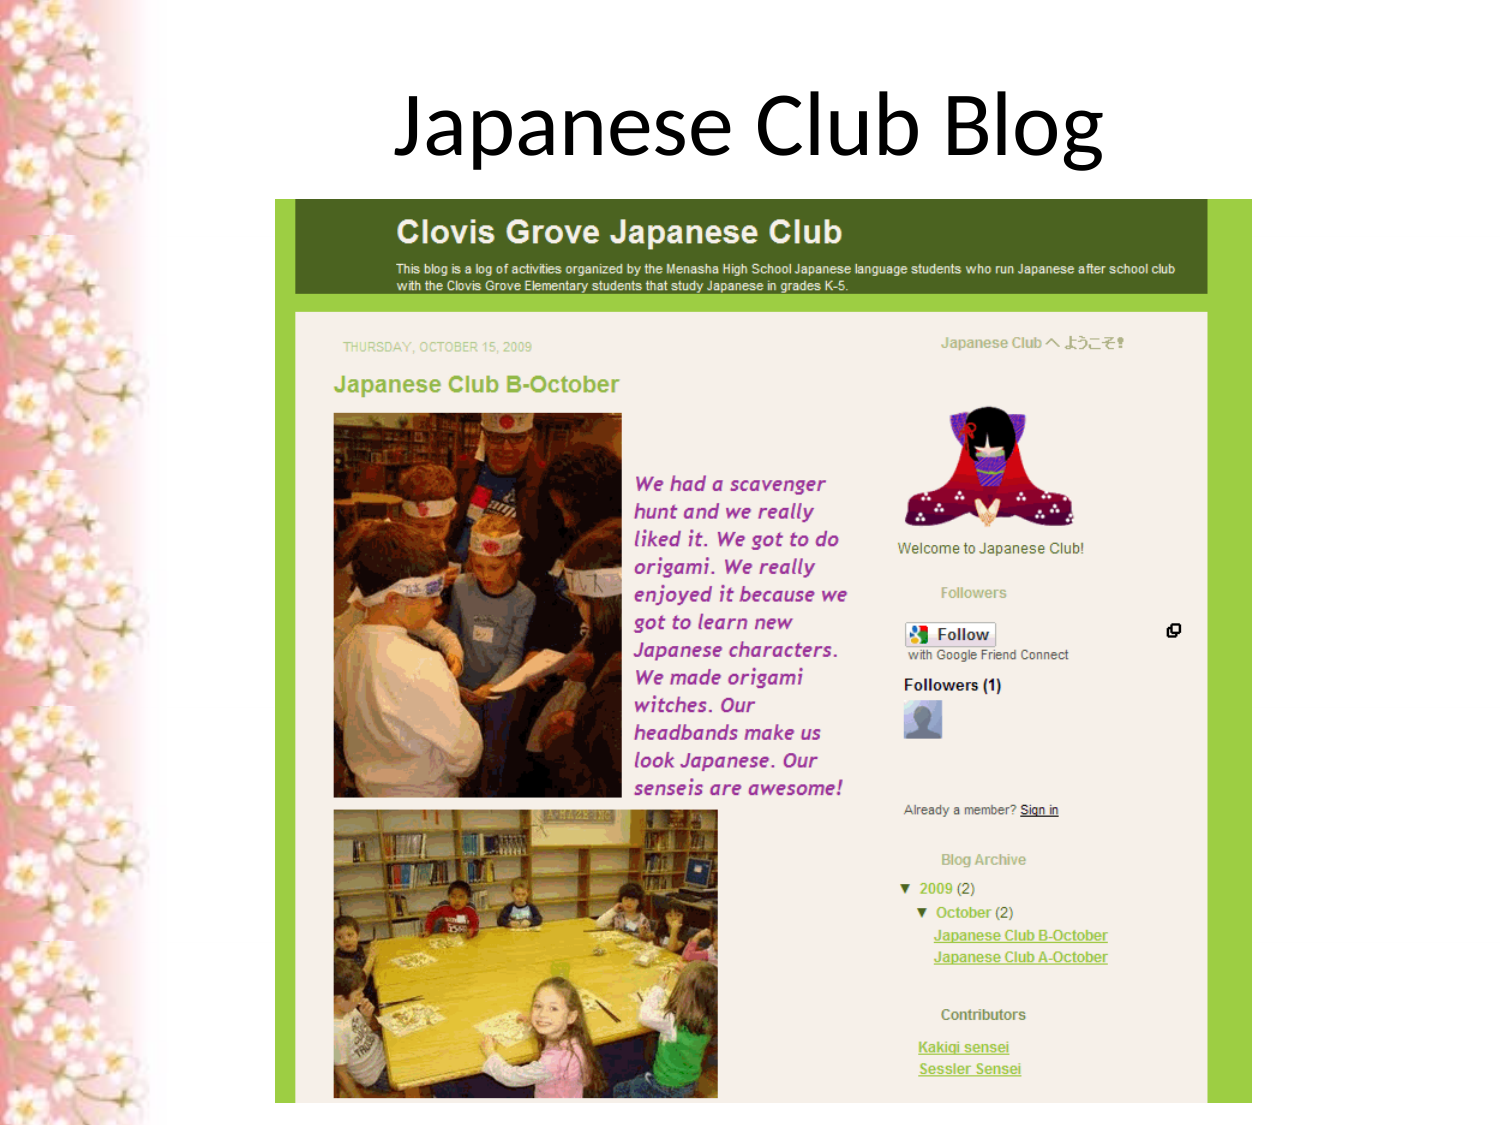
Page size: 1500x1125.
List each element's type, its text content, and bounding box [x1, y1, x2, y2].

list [274, 199, 1253, 1103]
title Japanese Club Blog [75, 24, 1425, 213]
picture [0, 0, 1500, 1125]
